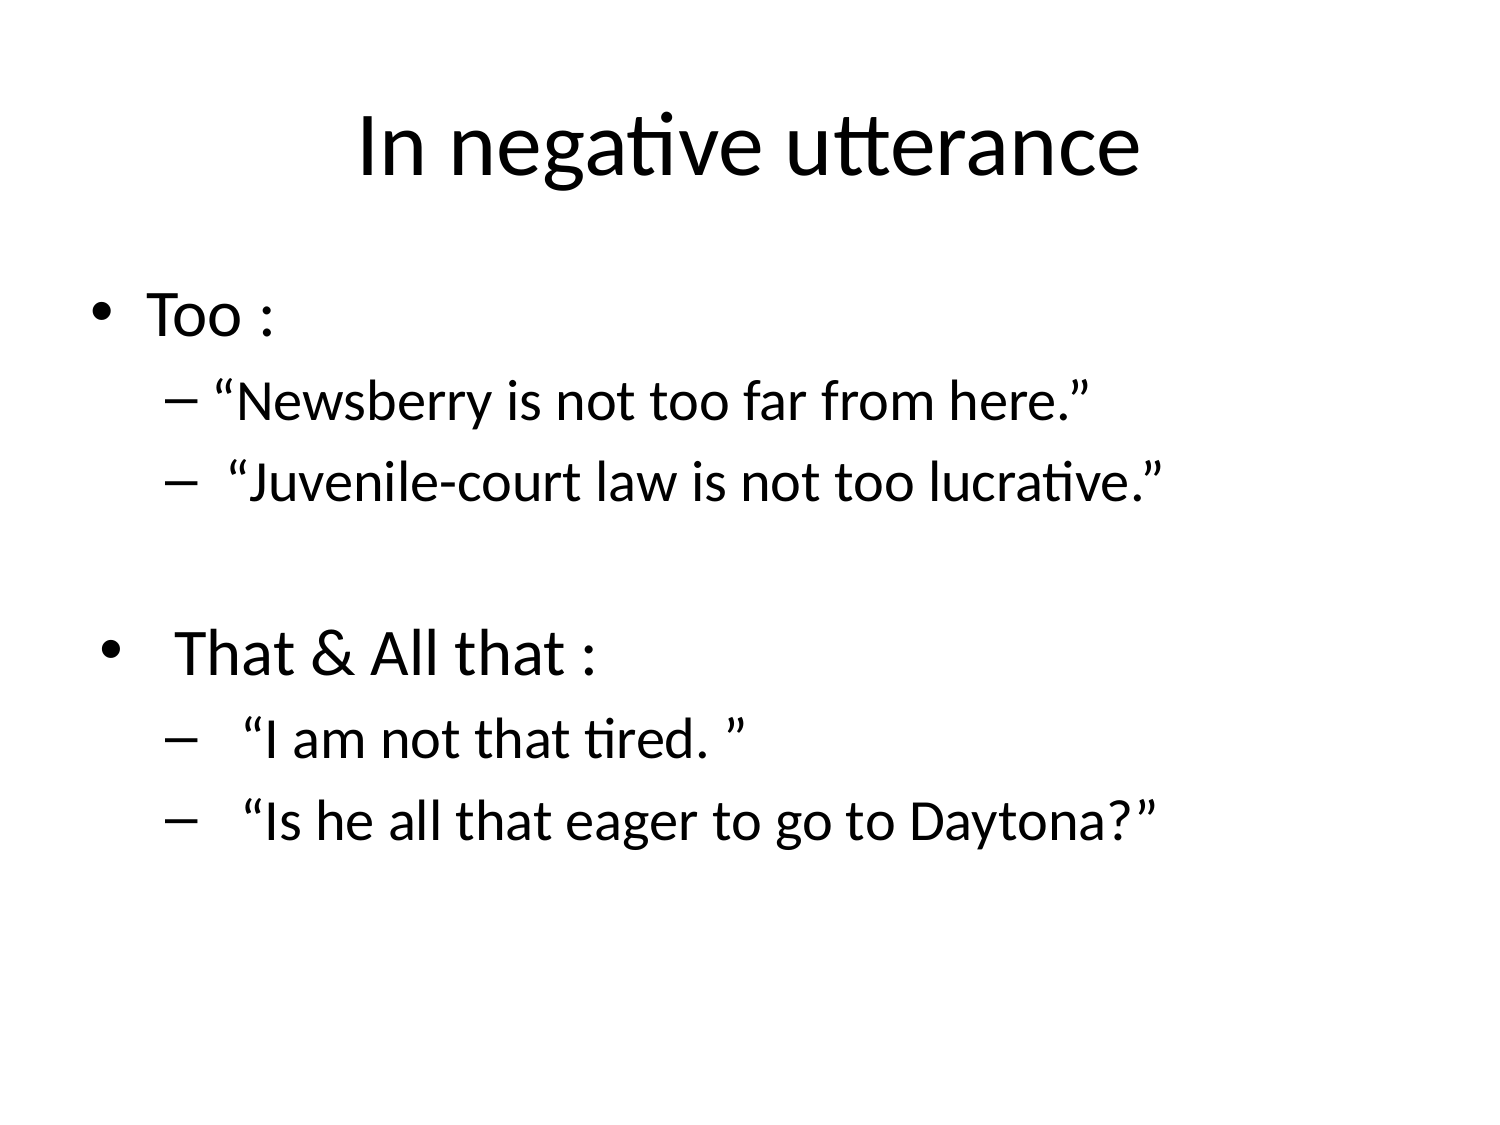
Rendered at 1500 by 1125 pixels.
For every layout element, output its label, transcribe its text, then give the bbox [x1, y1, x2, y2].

title In negative utterance [75, 45, 1425, 233]
list Too : “Newsberry is not too far from here.” “Juvenile-court law is not too lucrative.” That & All that : “I am not that tired. ” “Is he all that eager to go to Daytona?” [75, 262, 1425, 1005]
